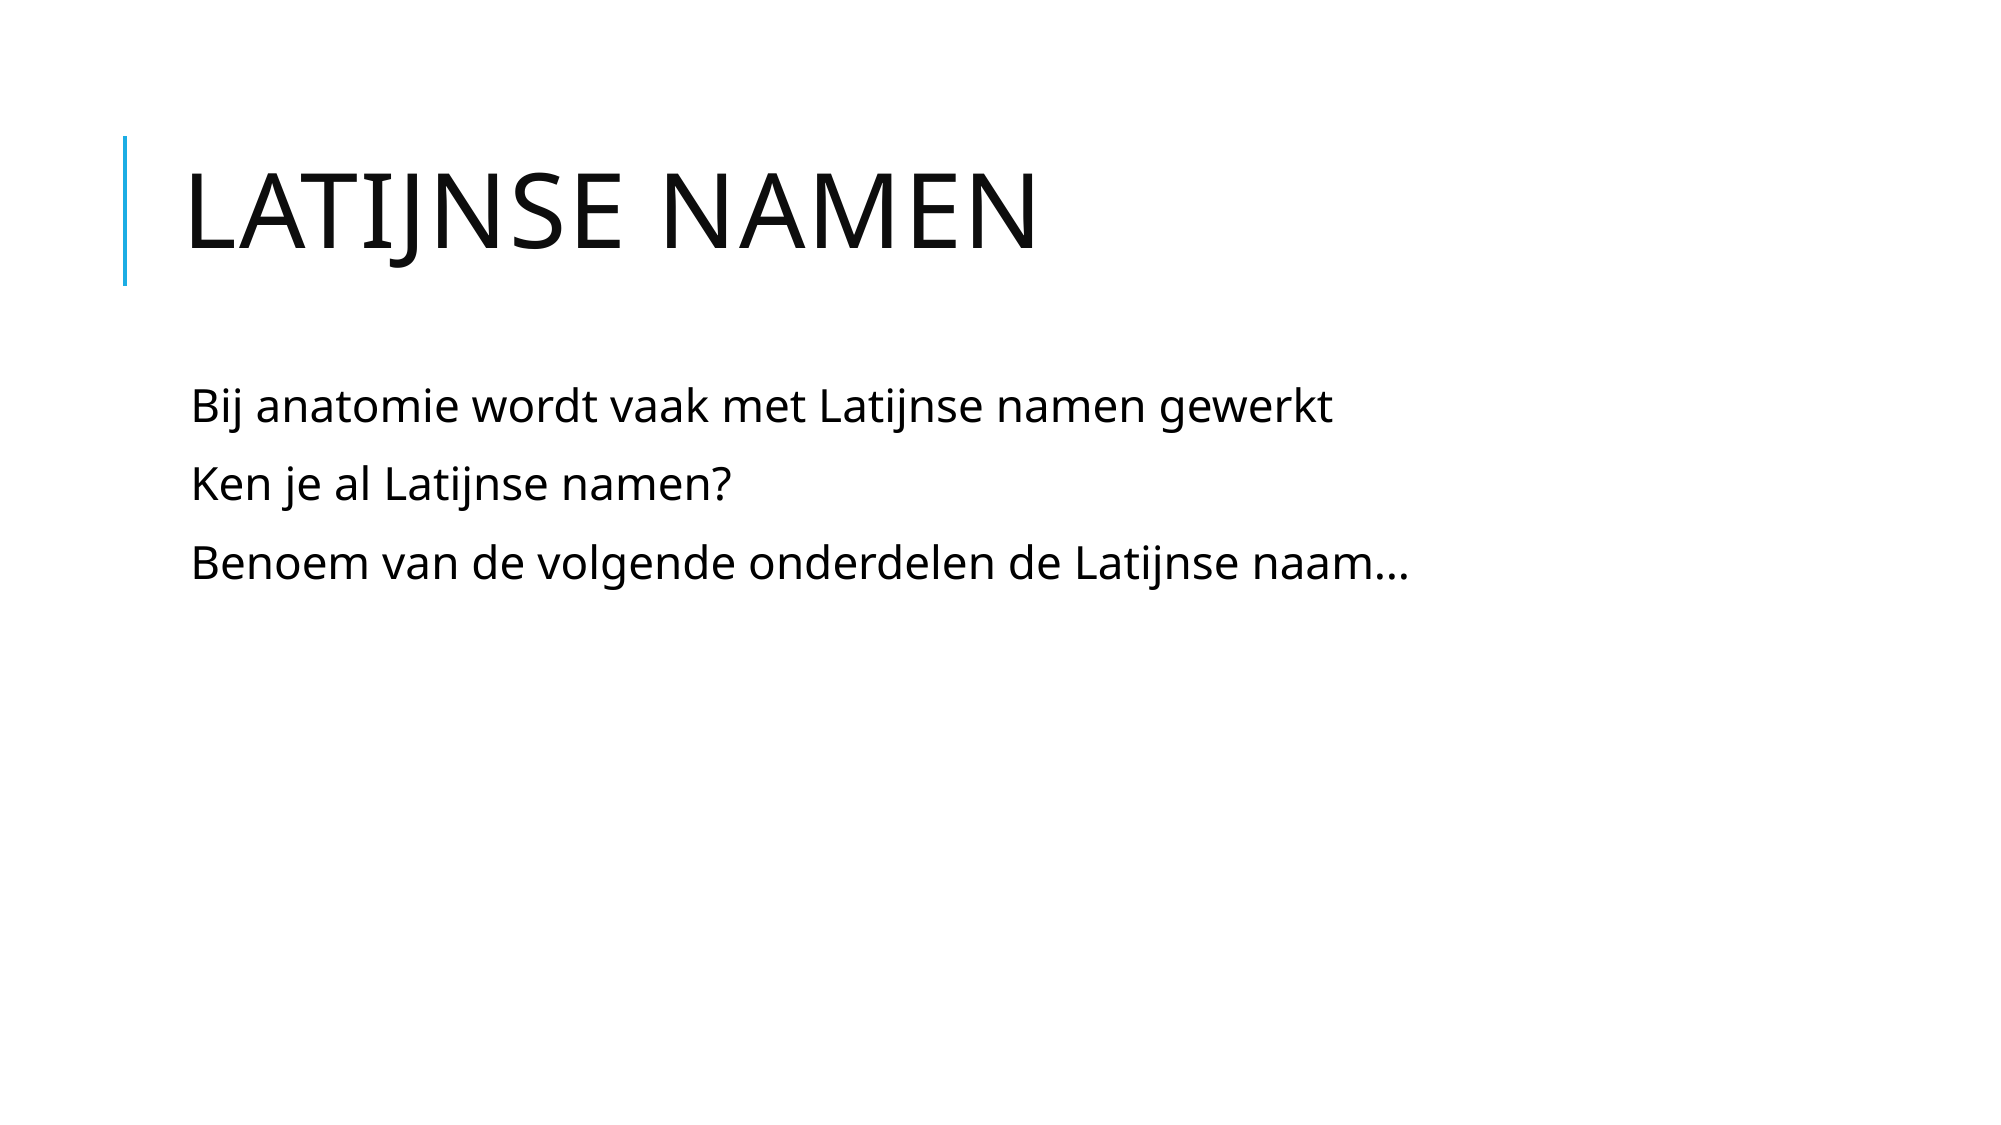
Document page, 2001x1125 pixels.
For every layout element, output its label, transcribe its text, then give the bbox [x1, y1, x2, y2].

list Bij anatomie wordt vaak met Latijnse namen gewerkt Ken je al Latijnse namen? Benoem van de volgende onderdelen de Latijnse naam… [168, 375, 1763, 1035]
title Latijnse namen [168, 96, 1763, 342]
